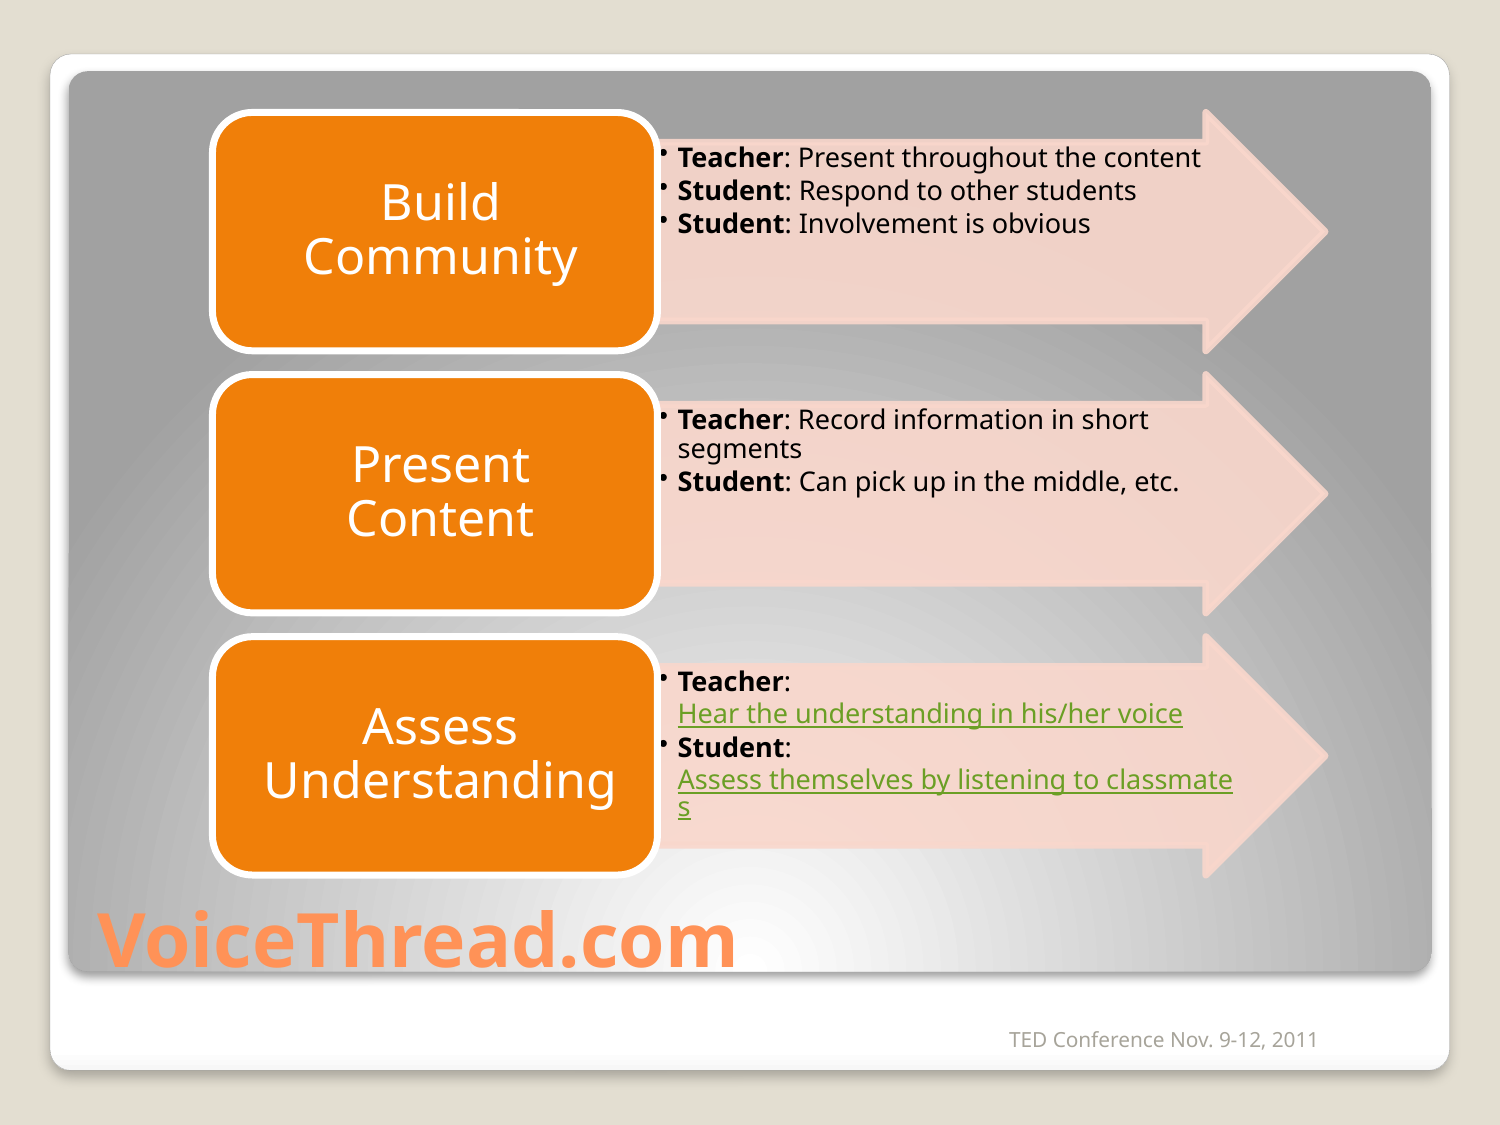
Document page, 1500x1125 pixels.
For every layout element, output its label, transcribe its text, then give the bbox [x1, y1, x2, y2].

title VoiceThread.com [82, 817, 1425, 991]
footer TED Conference Nov. 9-12, 2011 [994, 1002, 1370, 1063]
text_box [212, 112, 1326, 876]
